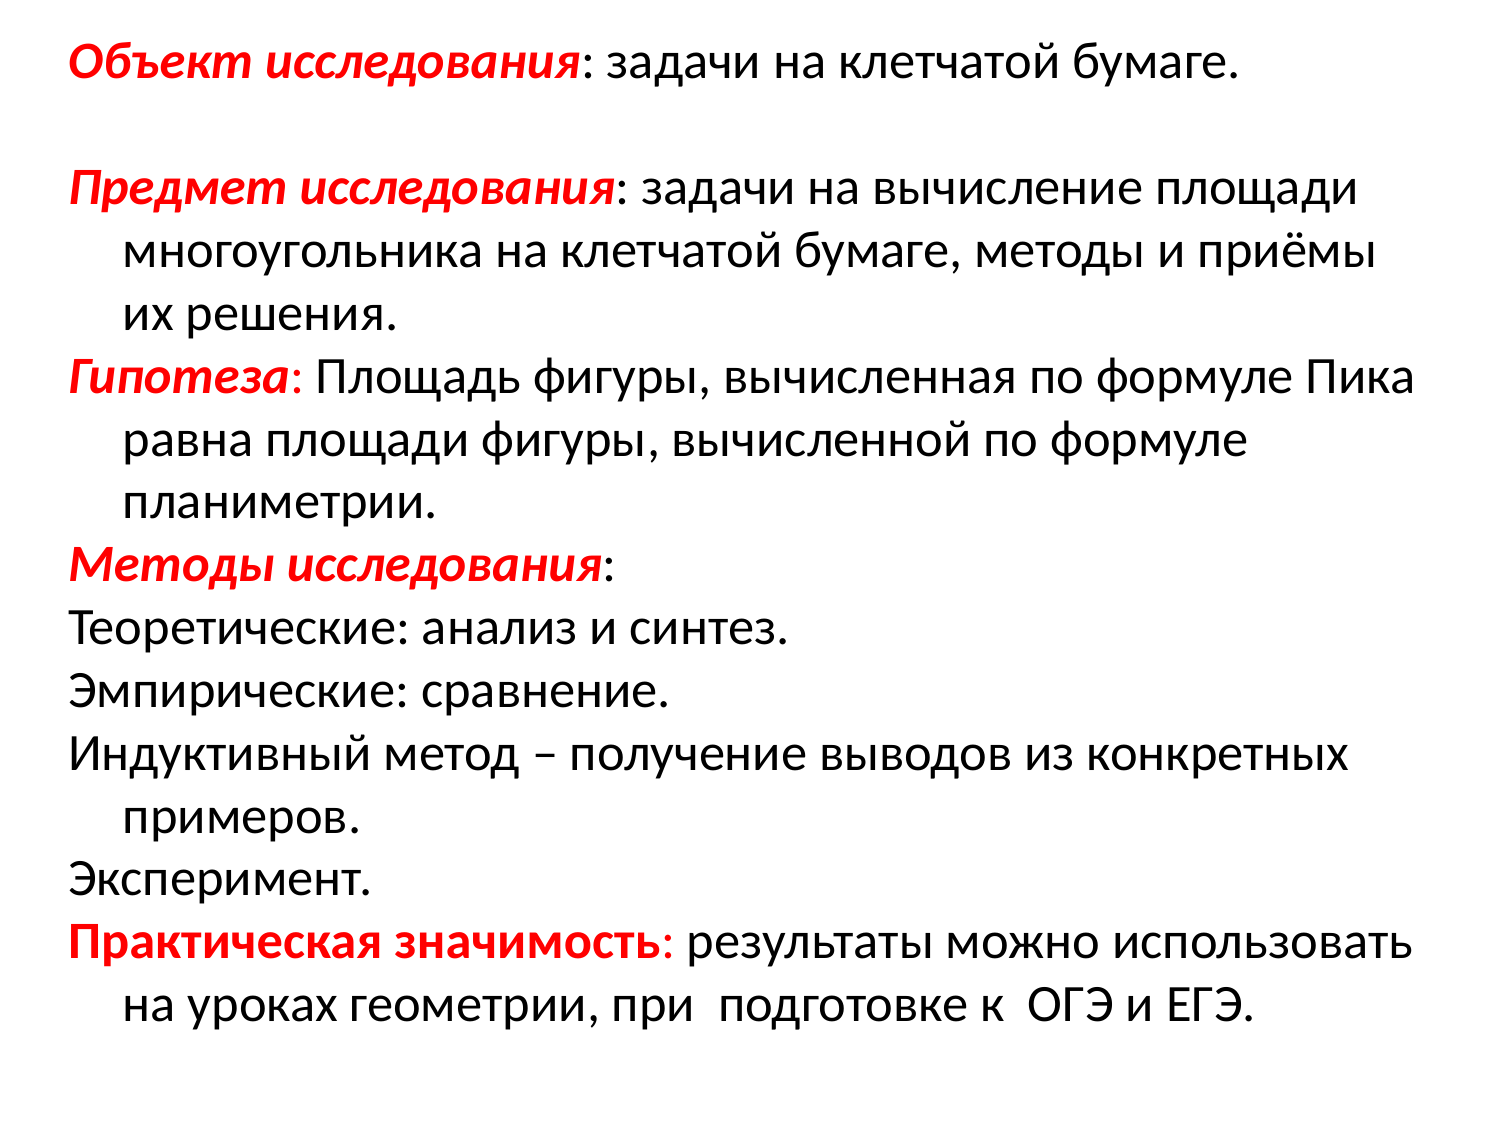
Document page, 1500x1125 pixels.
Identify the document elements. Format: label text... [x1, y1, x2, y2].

list Объект исследования: задачи на клетчатой бумаге. Предмет исследования: задачи на вычисление площади многоугольника на клетчатой бумаге, методы и приёмы их решения. Гипотеза: Площадь фигуры, вычисленная по формуле Пика равна площади фигуры, вычисленной по формуле планиметрии. Методы исследования: Теоретические: анализ и синтез. Эмпирические: сравнение. Индуктивный метод – получение выводов из конкретных примеров. Эксперимент. Практическая значимость: результаты можно использовать на уроках геометрии, при подготовке к ОГЭ и ЕГЭ. [53, 19, 1437, 1071]
